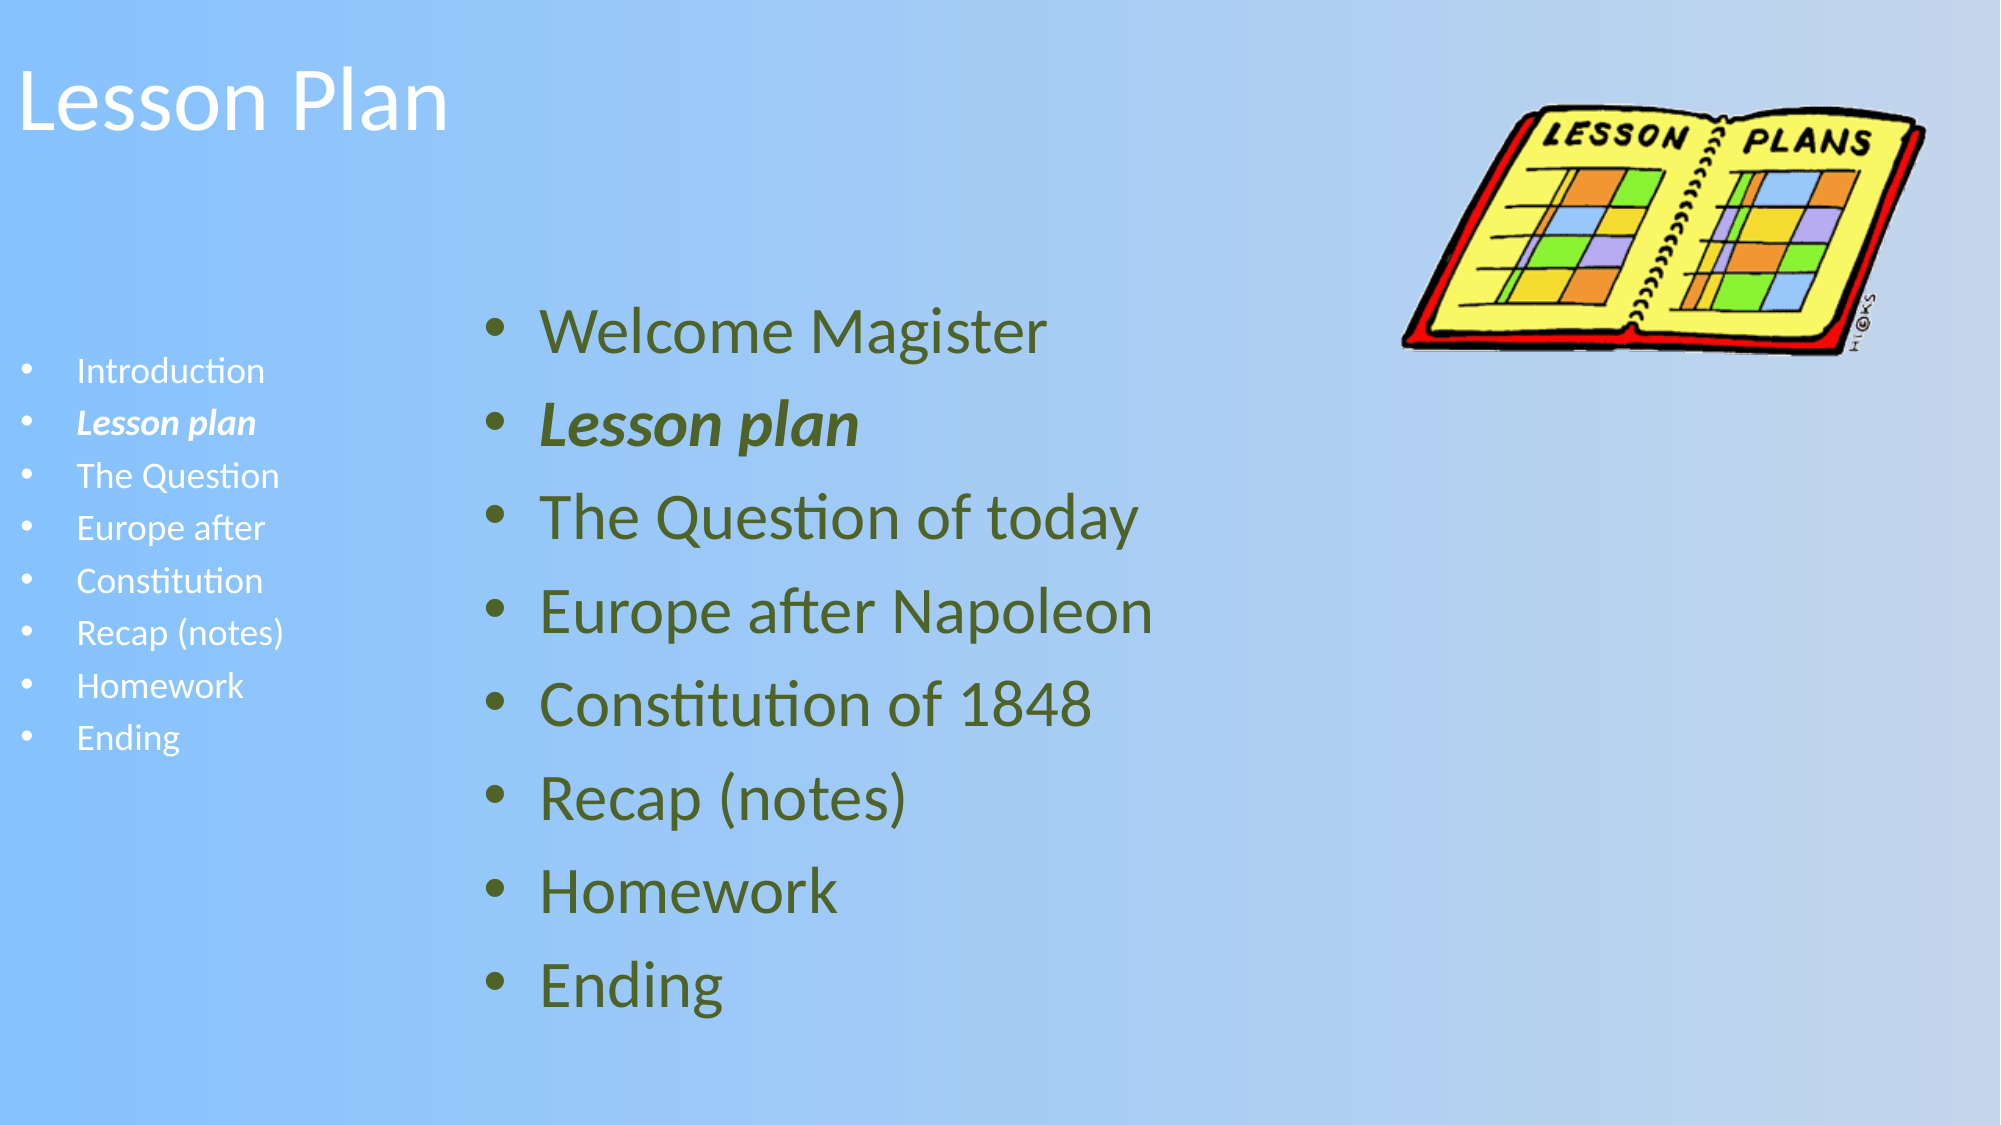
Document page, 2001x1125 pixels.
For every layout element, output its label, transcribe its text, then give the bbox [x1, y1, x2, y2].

picture [1401, 82, 1930, 369]
title Lesson Plan [2, 0, 1353, 188]
text_box Welcome Magister Lesson plan The Question of today Europe after Napoleon Constitution of 1848 Recap (notes) Homework Ending [468, 278, 1491, 1047]
text_box Introduction Lesson plan The Question Europe after Constitution Recap (notes) Homework Ending [5, 338, 478, 1081]
